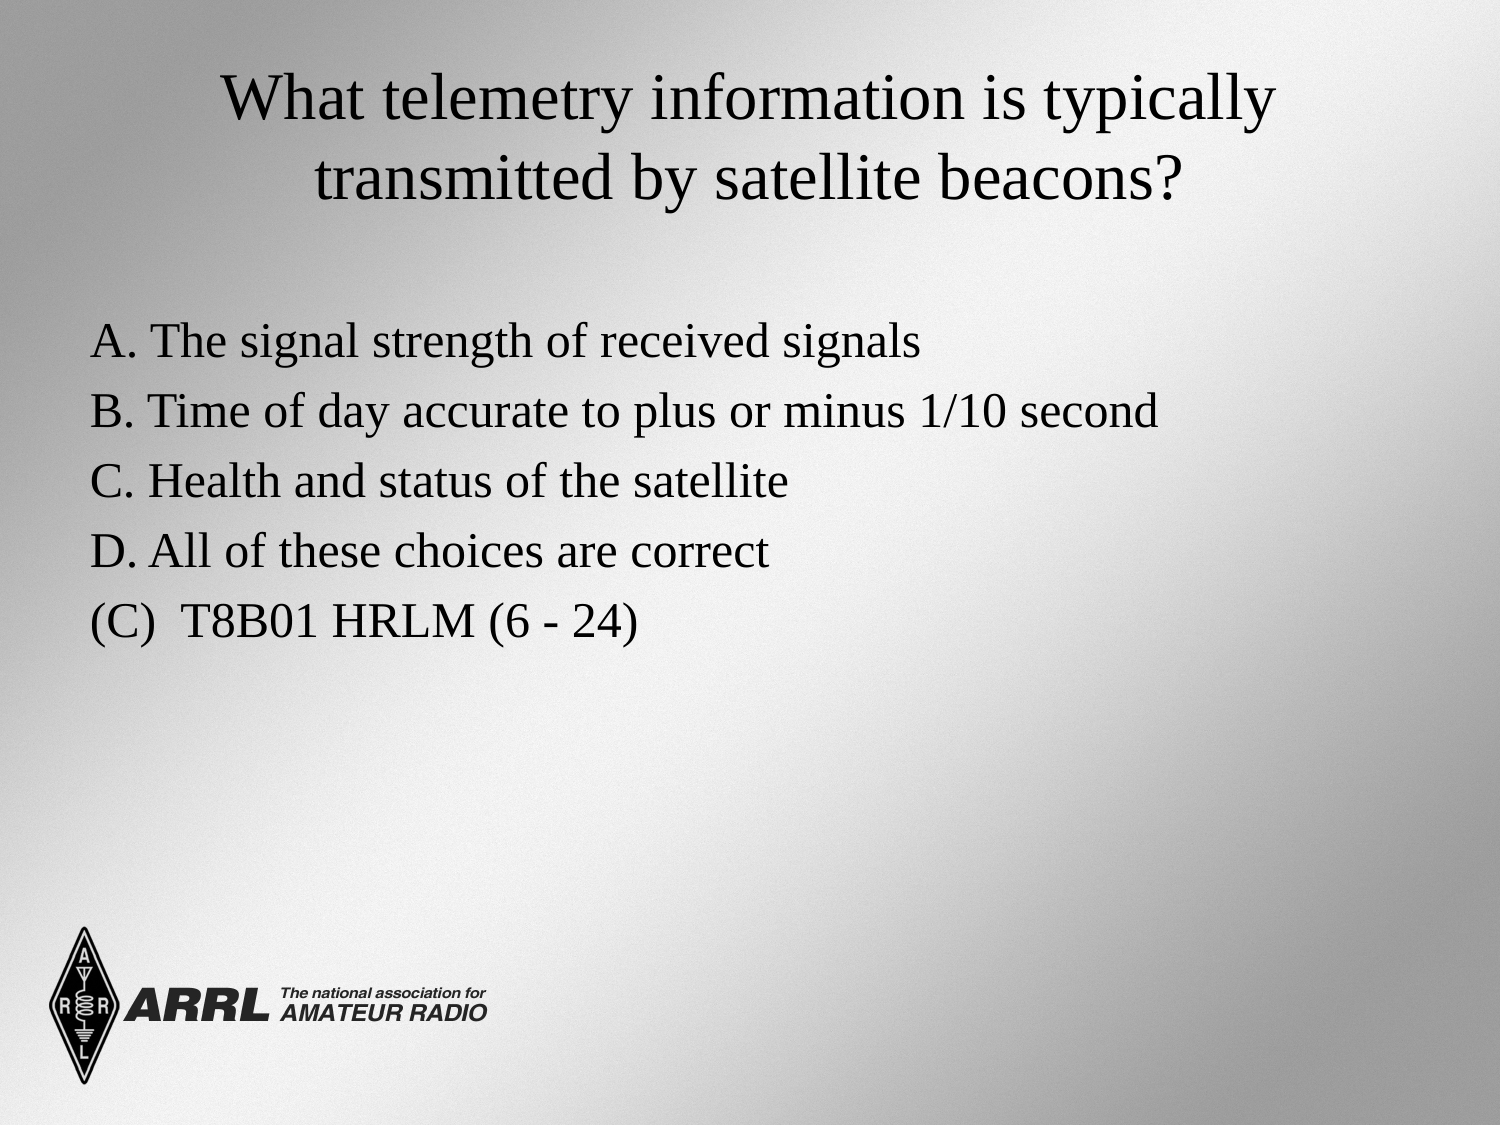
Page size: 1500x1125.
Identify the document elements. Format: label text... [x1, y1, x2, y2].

picture [0, 0, 1500, 1125]
list A. The signal strength of received signals B. Time of day accurate to plus or minus 1/10 second C. Health and status of the satellite D. All of these choices are correct (C) T8B01 HRLM (6 - 24) [75, 299, 1425, 1005]
title What telemetry information is typically transmitted by satellite beacons? [75, 45, 1425, 233]
